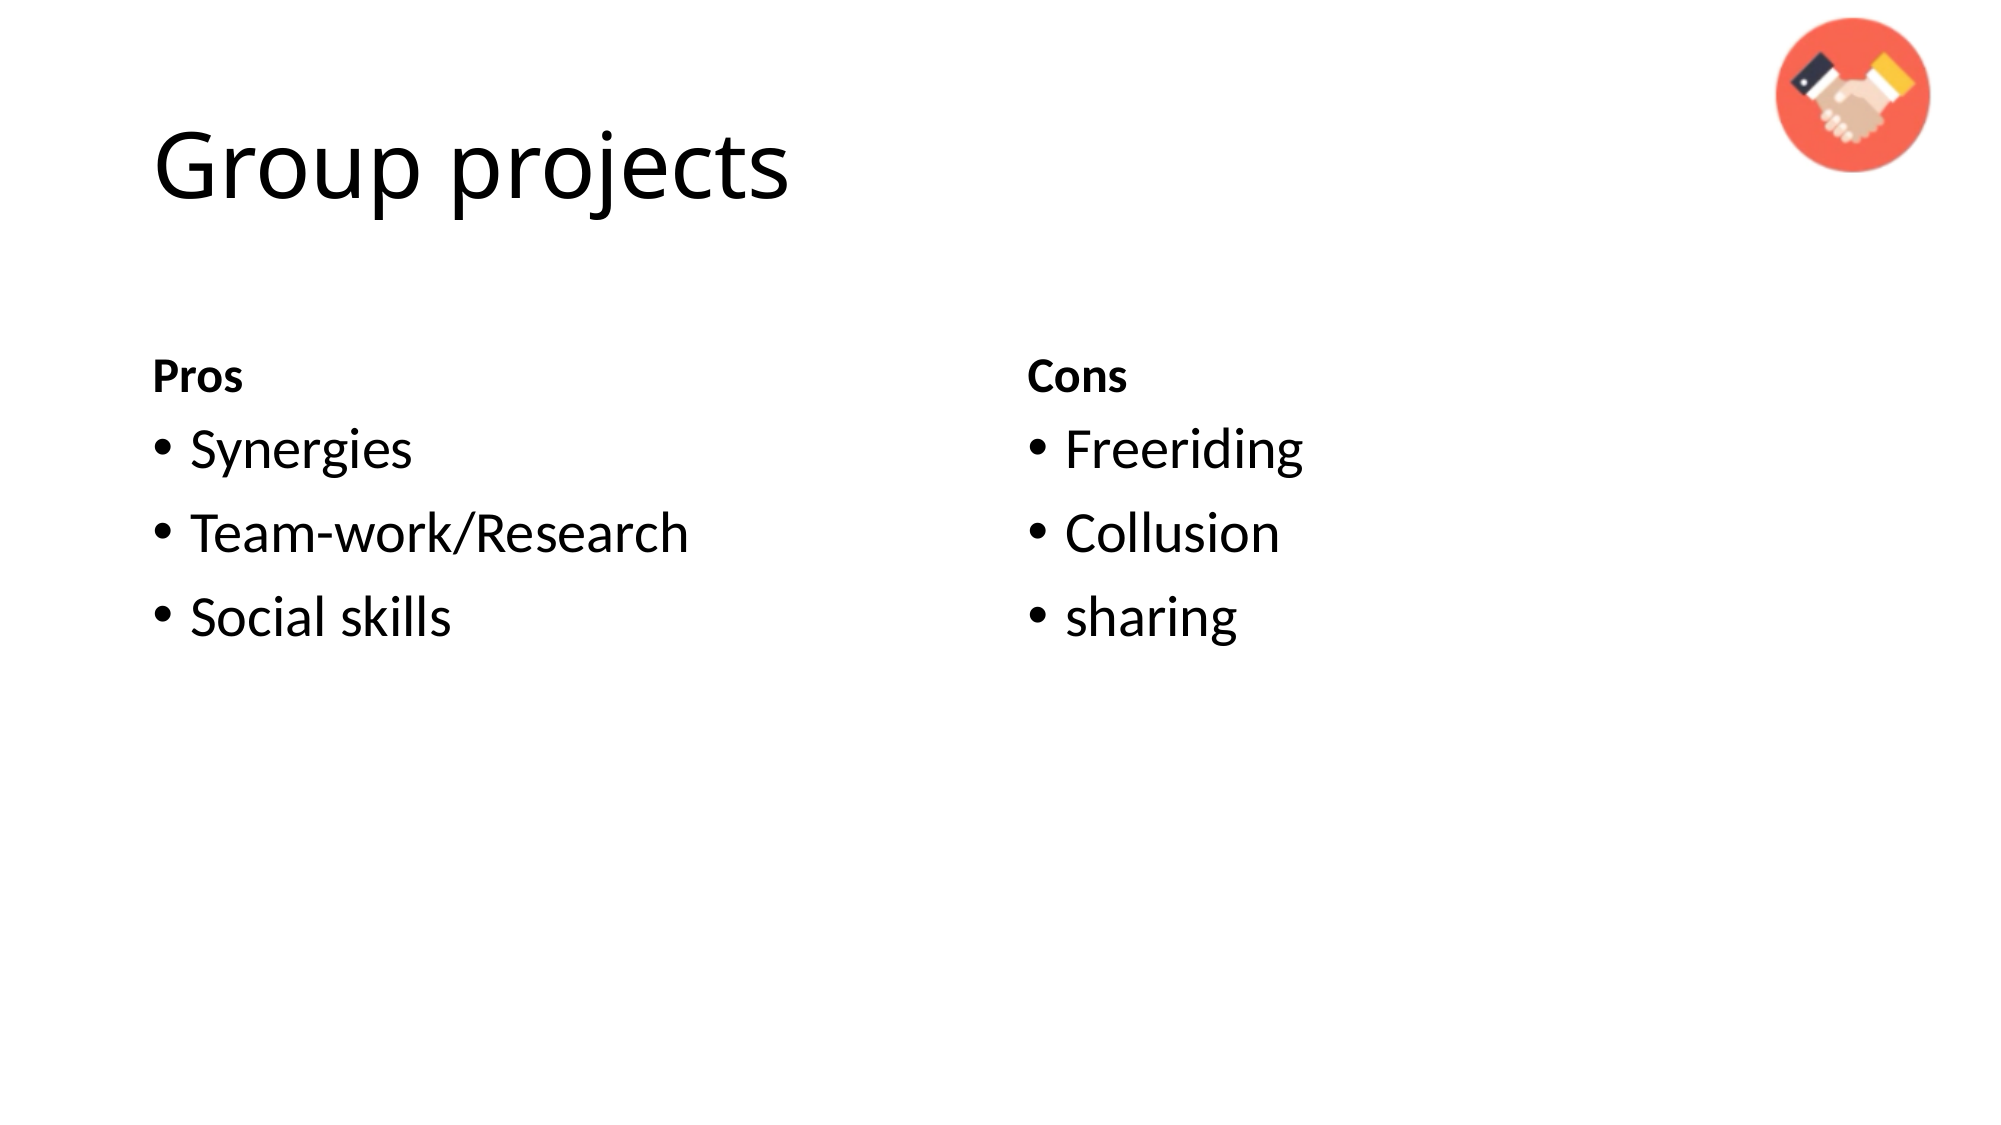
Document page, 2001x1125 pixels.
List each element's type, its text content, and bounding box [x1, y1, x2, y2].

picture [1749, 8, 1954, 182]
list Pros [137, 275, 984, 410]
list Cons [1012, 275, 1863, 410]
list Freeriding Collusion sharing [1012, 410, 1863, 1016]
list Synergies Team-work/Research Social skills [137, 410, 984, 1016]
title Group projects [137, 59, 1863, 278]
